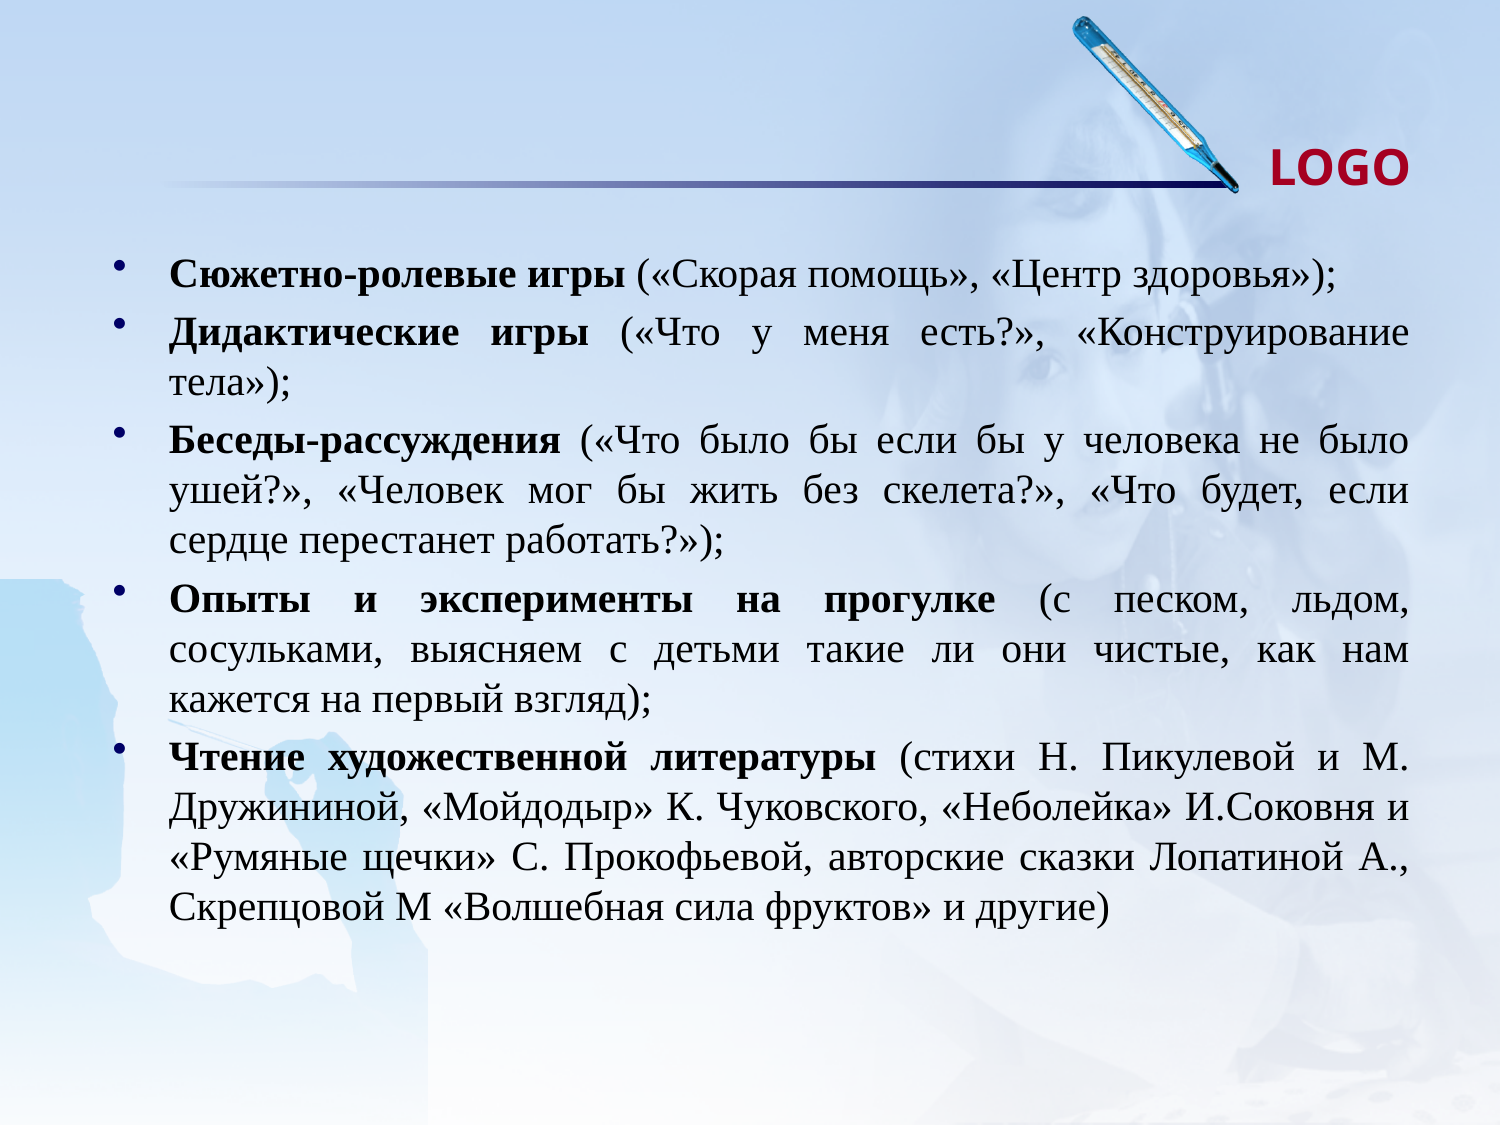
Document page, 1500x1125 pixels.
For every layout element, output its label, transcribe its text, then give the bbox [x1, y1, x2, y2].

list Сюжетно-ролевые игры («Скорая помощь», «Центр здоровья»); Дидактические игры («Что у меня есть?», «Конструирование тела»); Беседы-рассуждения («Что было бы если бы у человека не было ушей?», «Человек мог бы жить без скелета?», «Что будет, если сердце перестанет работать?»); Опыты и эксперименты на прогулке (с песком, льдом, сосульками, выясняем с детьми такие ли они чистые, как нам кажется на первый взгляд); Чтение художественной литературы (стихи Н. Пикулевой и М. Дружининой, «Мойдодыр» К. Чуковского, «Неболейка» И.Соковня и «Румяные щечки» С. Прокофьевой, авторские сказки Лопатиной А., Скрепцовой М «Волшебная сила фруктов» и другие) [97, 237, 1425, 1056]
picture [0, 0, 1500, 1125]
